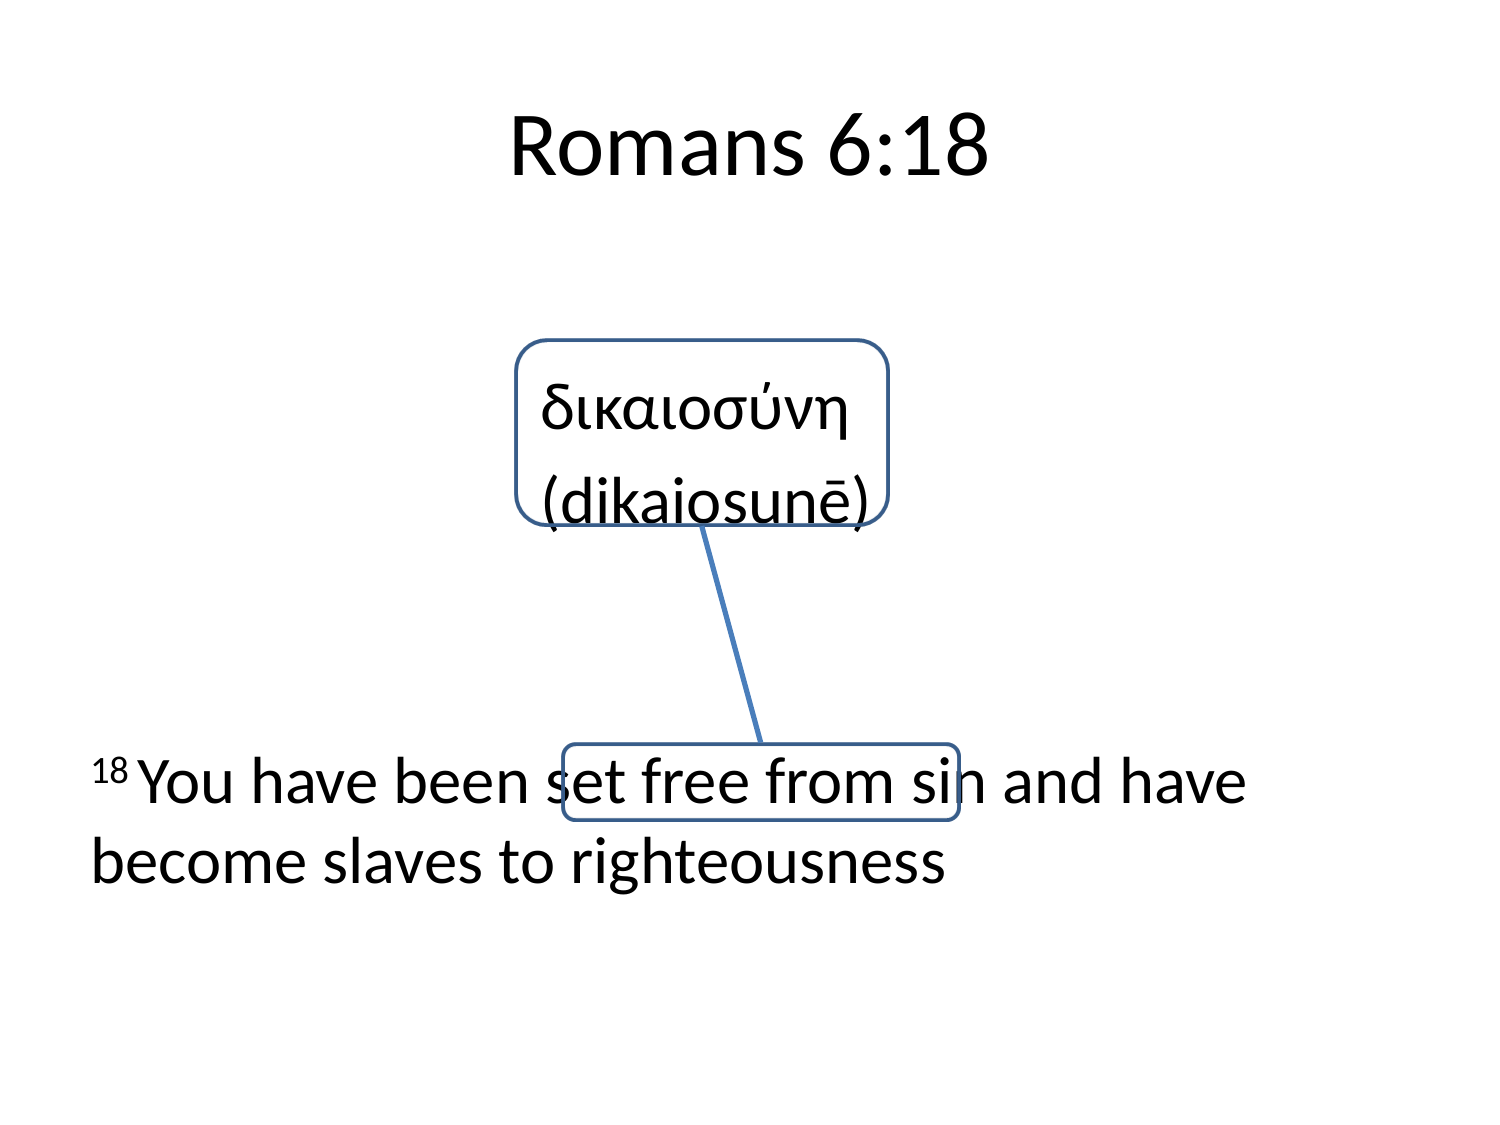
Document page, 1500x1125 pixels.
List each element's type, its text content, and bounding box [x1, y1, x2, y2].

picture [560, 742, 961, 822]
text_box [701, 525, 761, 743]
title Romans 6:18 [75, 45, 1425, 233]
list δικαιοσύνη (dikaiosunē) 18 You have been set free from sin and have become slaves to righteousness [75, 262, 1425, 1005]
picture [513, 337, 890, 527]
